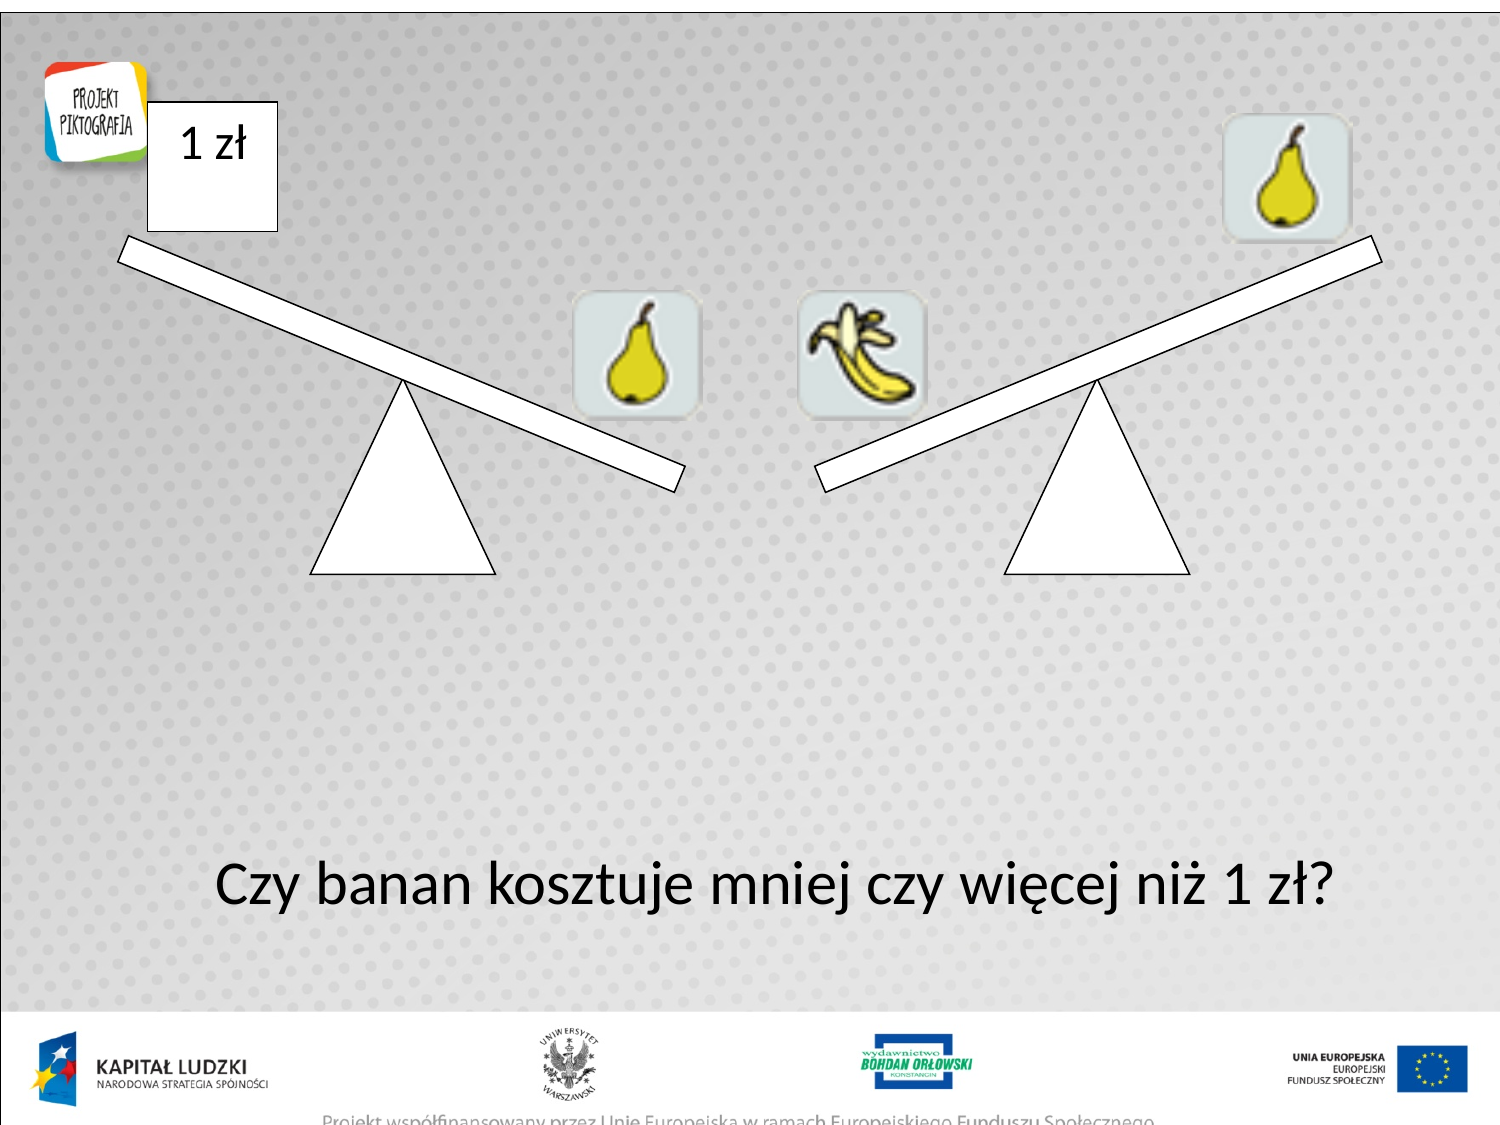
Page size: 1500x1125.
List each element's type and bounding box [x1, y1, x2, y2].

picture [0, 11, 1500, 1125]
list [100, 349, 703, 575]
text_box [796, 349, 1400, 575]
